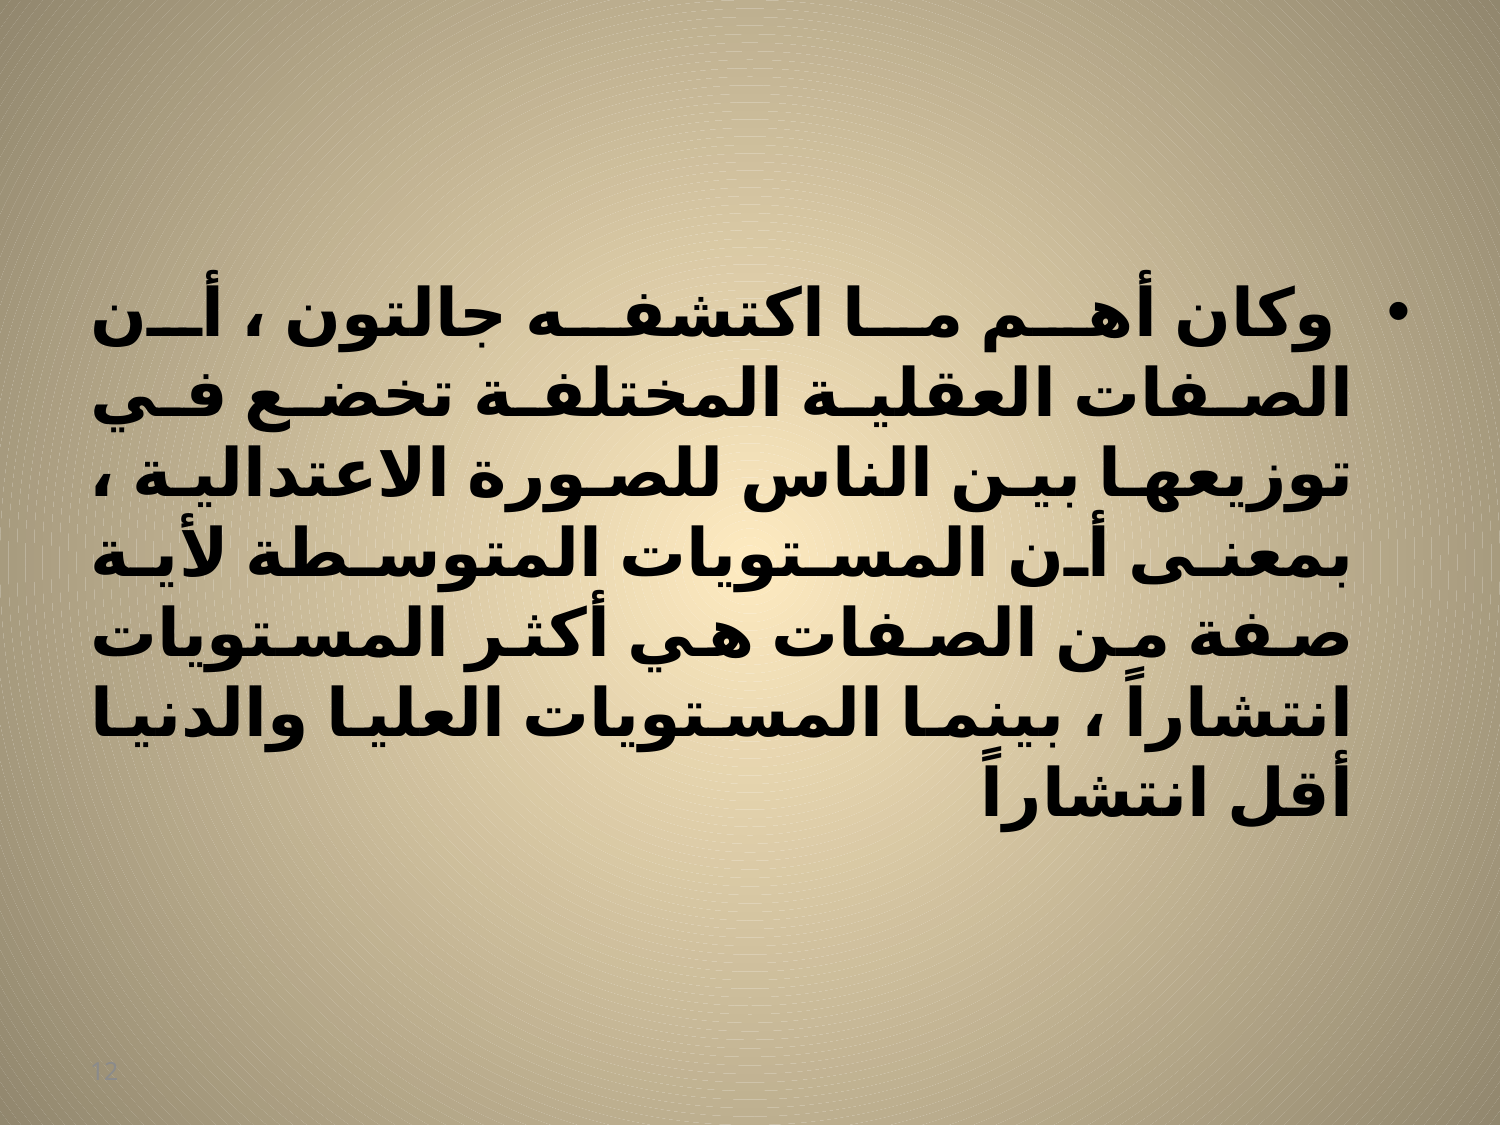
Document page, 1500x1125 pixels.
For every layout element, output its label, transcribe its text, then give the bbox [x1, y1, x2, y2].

slide_number 12 [75, 1042, 425, 1103]
list وكان أهم ما اكتشفه جالتون ، أن الصفات العقلية المختلفة تخضع في توزيعها بين الناس للصورة الاعتدالية ، بمعنى أن المستويات المتوسطة لأية صفة من الصفات هي أكثر المستويات انتشاراً ، بينما المستويات العليا والدنيا أقل انتشاراً [75, 262, 1425, 1005]
